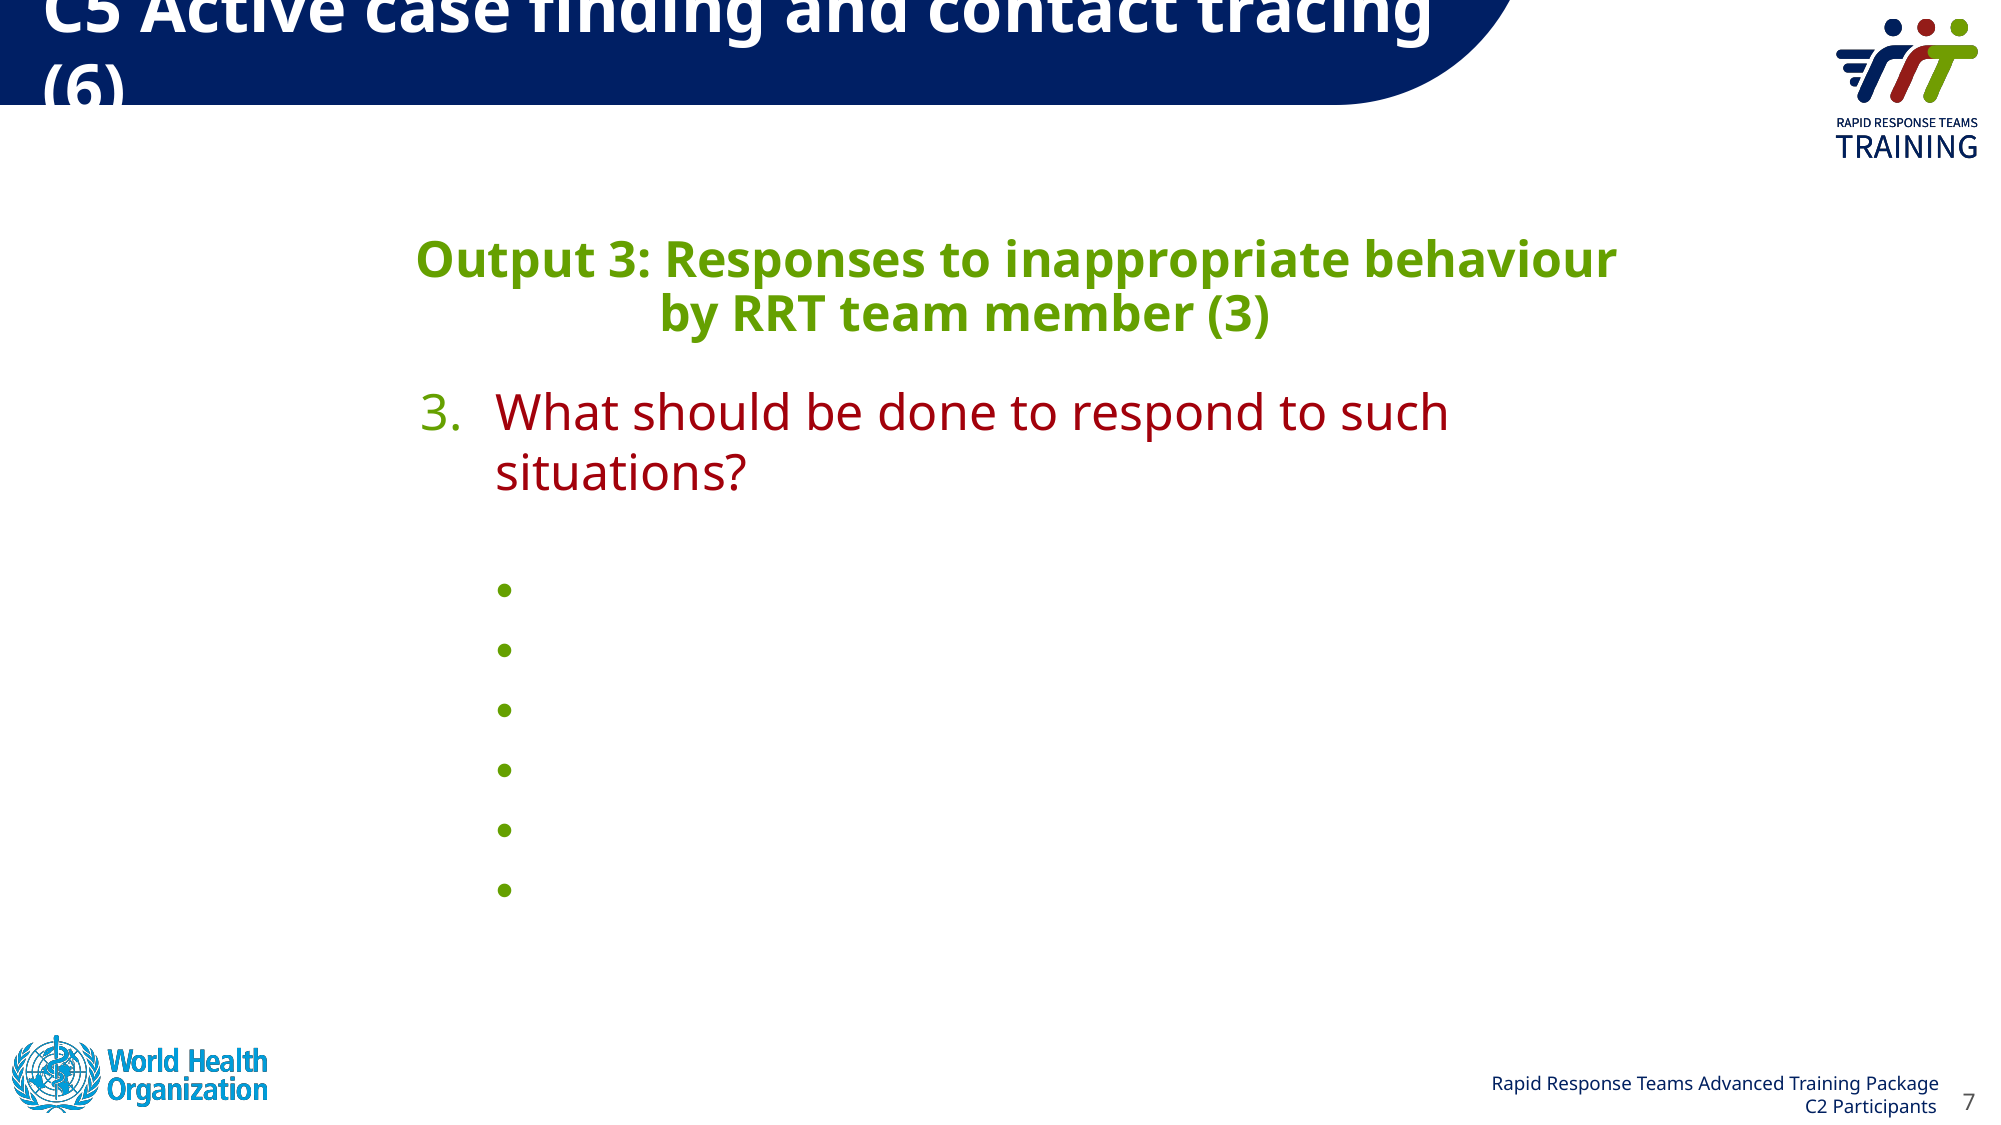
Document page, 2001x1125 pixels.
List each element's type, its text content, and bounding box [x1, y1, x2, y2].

picture [24, 1054, 36, 1087]
picture [40, 1062, 47, 1070]
picture [12, 1083, 48, 1113]
picture [0, 0, 1533, 105]
picture [34, 1054, 43, 1078]
text_box What should be done to respond to such situations? [413, 372, 1637, 1048]
picture [71, 1053, 90, 1091]
picture [50, 1108, 62, 1113]
list Output 3: Responses to inappropriate behaviour by RRT team member (3) [294, 226, 1636, 394]
picture [12, 1035, 54, 1068]
picture [1835, 19, 1978, 167]
picture [30, 1083, 37, 1091]
picture [59, 1035, 267, 1113]
picture [46, 1056, 54, 1062]
picture [36, 1088, 78, 1105]
picture [22, 1062, 26, 1077]
title C5 Active case finding and contact tracing (6) [34, 0, 1487, 99]
